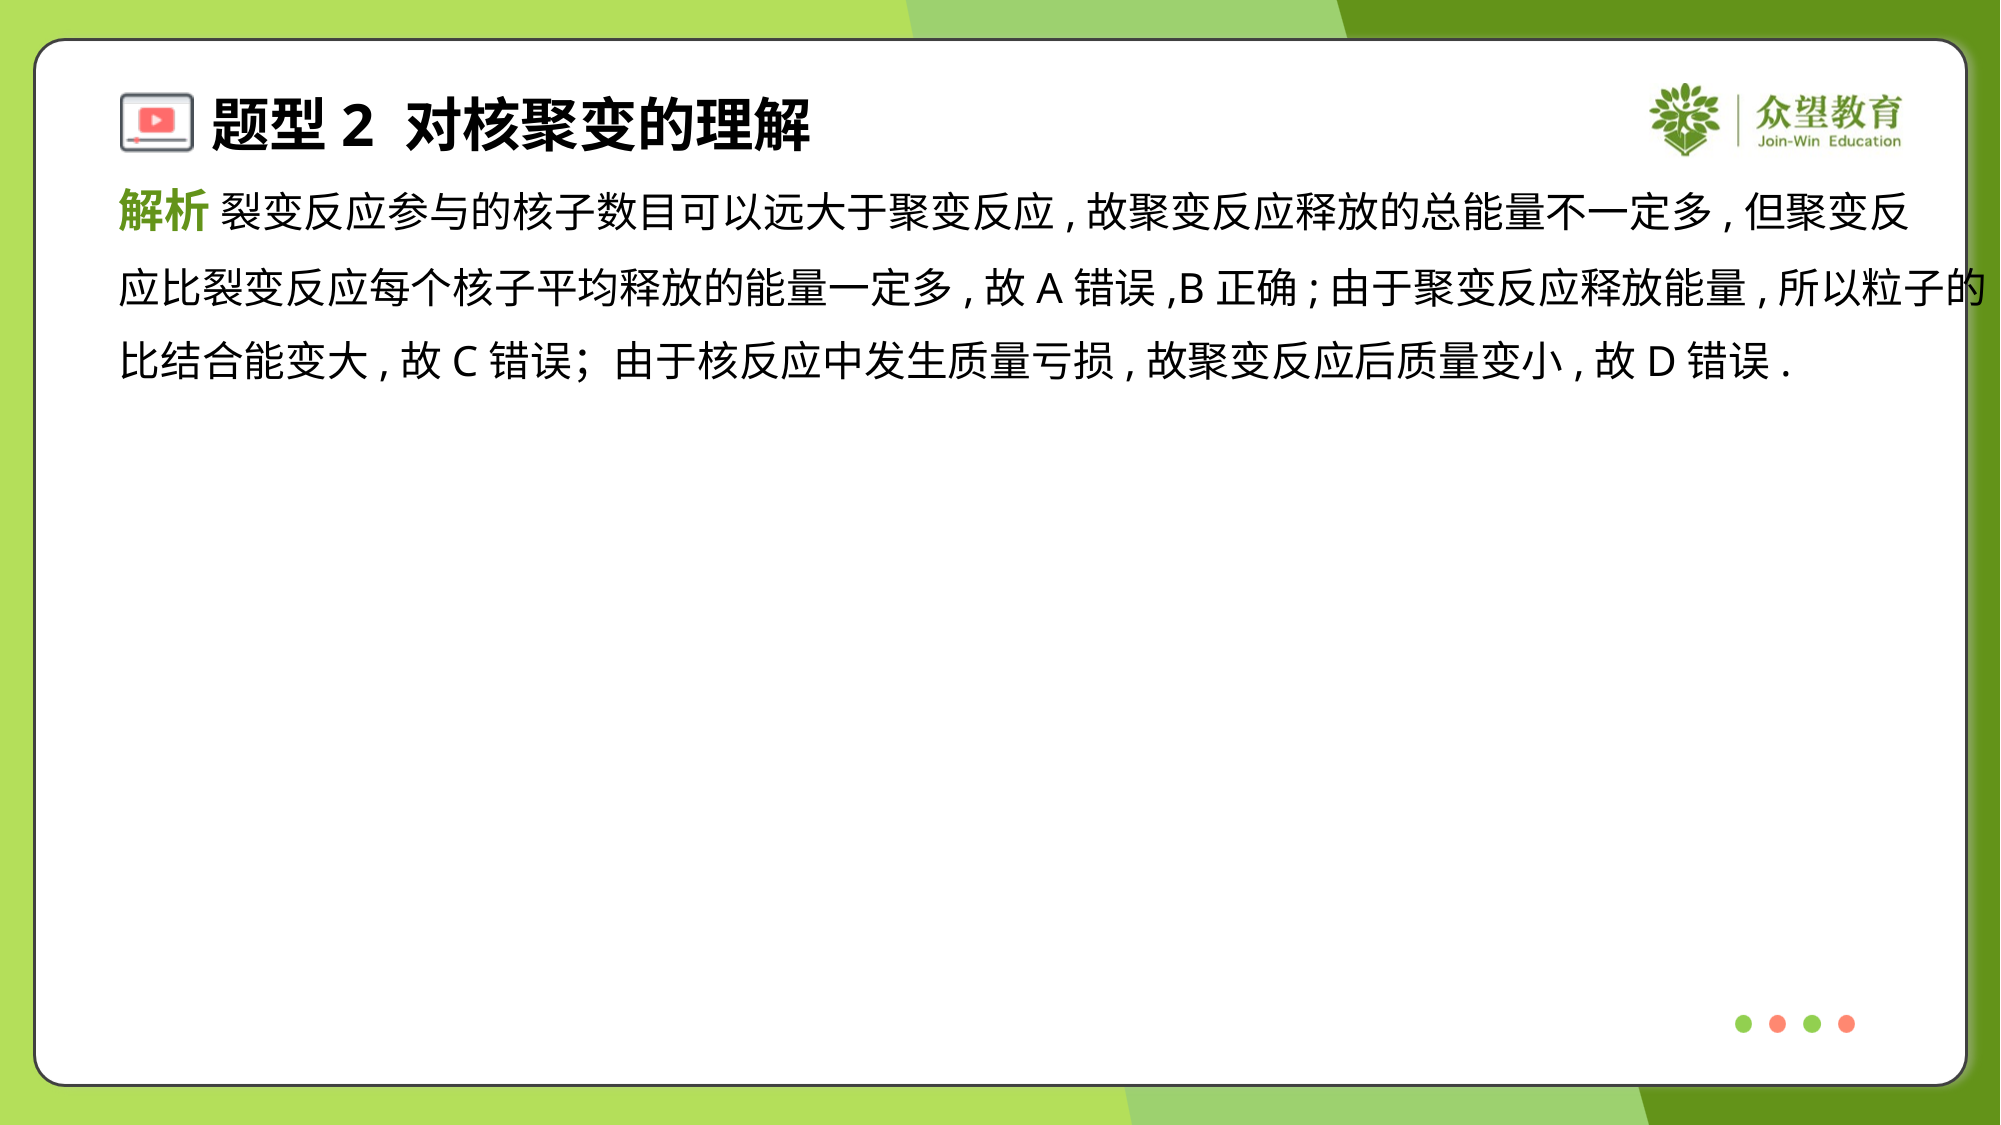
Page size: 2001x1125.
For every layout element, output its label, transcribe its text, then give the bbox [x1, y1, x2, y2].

text_box 解析 裂变反应参与的核子数目可以远大于聚变反应,故聚变反应释放的总能量不一定多,但聚变反 应比裂变反应每个核子平均释放的能量一定多,故A错误,B正确;由于聚变反应释放能量,所以粒子的 比结合能变大,故C错误；由于核反应中发生质量亏损,故聚变反应后质量变小,故D错误. [118, 159, 1883, 377]
picture [0, 0, 2000, 1125]
